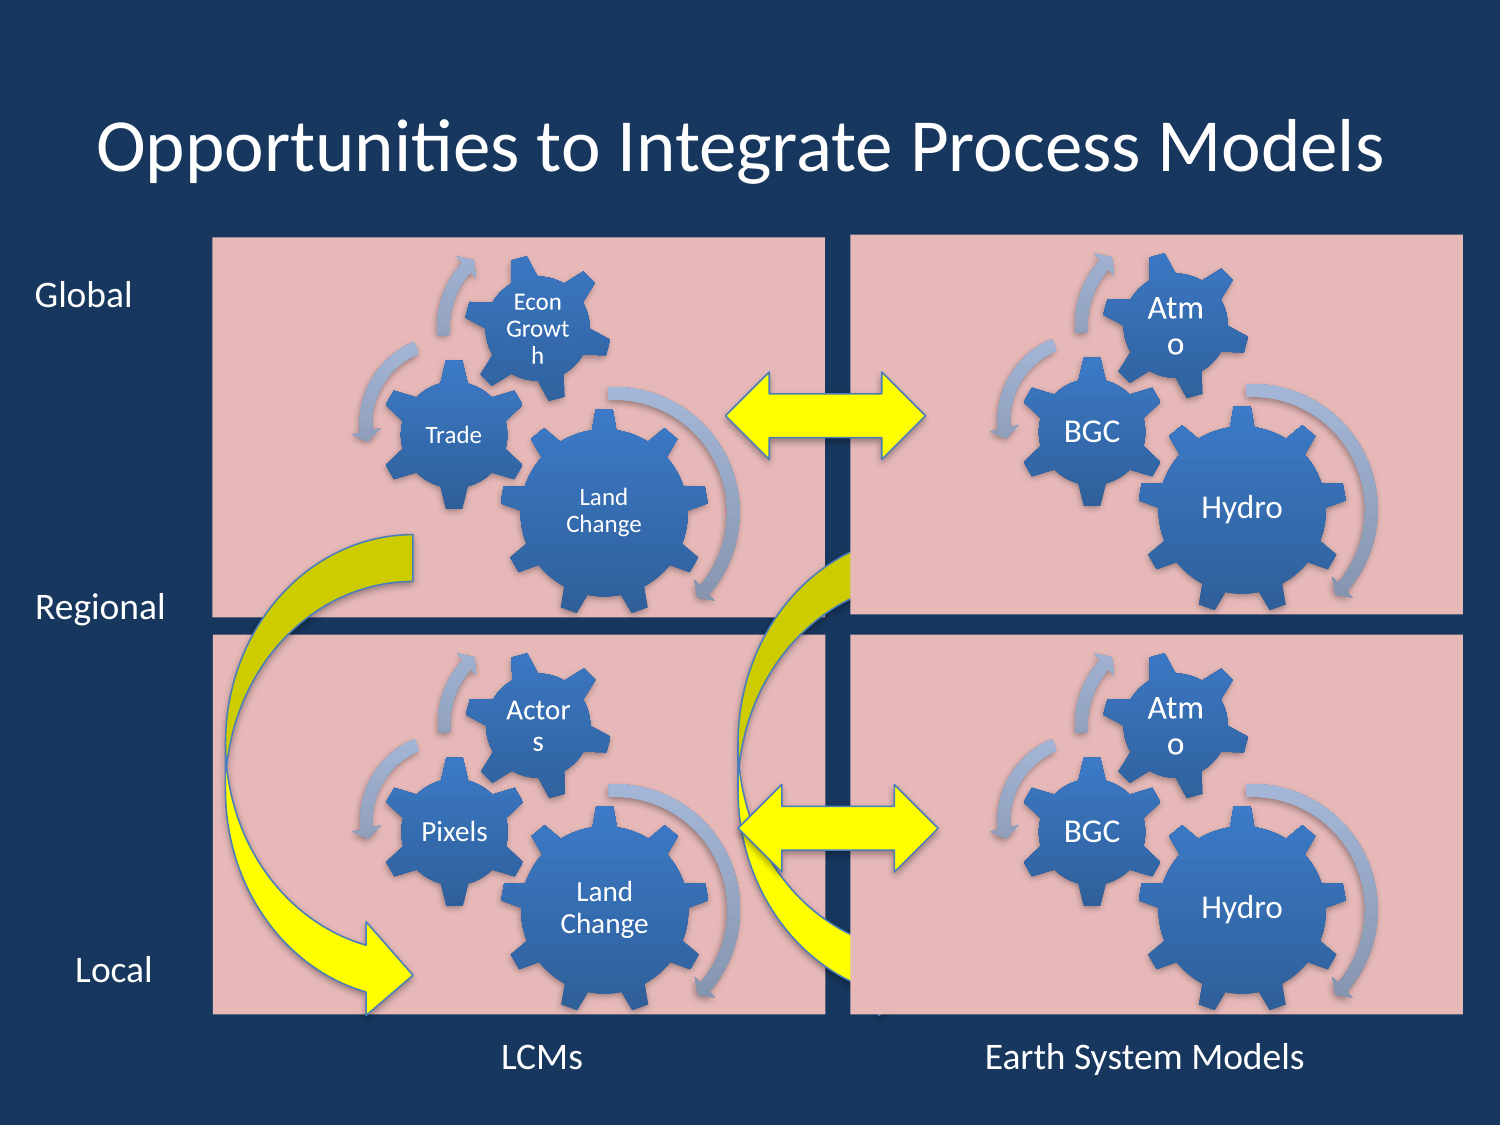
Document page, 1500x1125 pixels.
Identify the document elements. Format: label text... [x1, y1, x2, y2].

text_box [850, 234, 1464, 1101]
text_box Local [60, 937, 168, 998]
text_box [212, 237, 826, 618]
text_box Global [19, 262, 148, 323]
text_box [225, 534, 845, 1023]
text_box Regional [20, 574, 181, 635]
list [212, 634, 220, 1015]
text_box LCMs [486, 1032, 598, 1085]
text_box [725, 371, 939, 873]
title Opportunities to Integrate Process Models [75, 45, 1425, 233]
